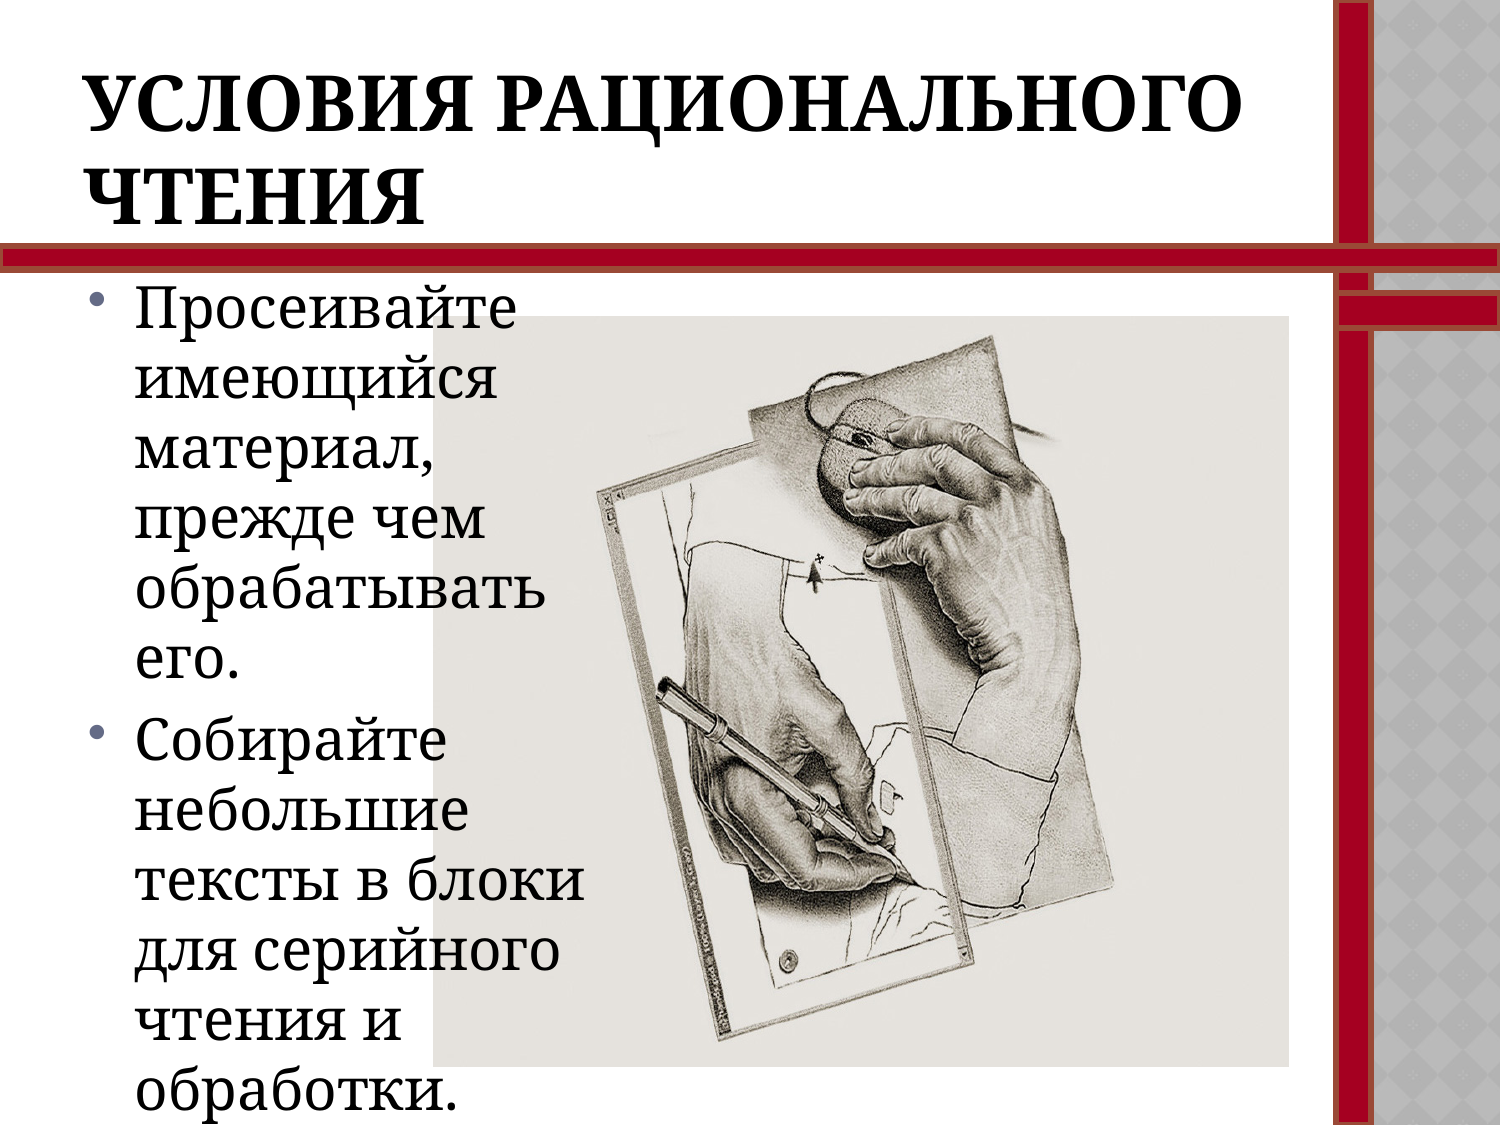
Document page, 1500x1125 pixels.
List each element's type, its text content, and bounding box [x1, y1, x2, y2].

title Условия рационального чтения [75, 52, 1263, 240]
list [433, 315, 1290, 1067]
list Просеивайте имеющийся материал, прежде чем обрабатывать его. Собирайте небольшие тексты в блоки для серийного чтения и обработки. [75, 262, 653, 1005]
